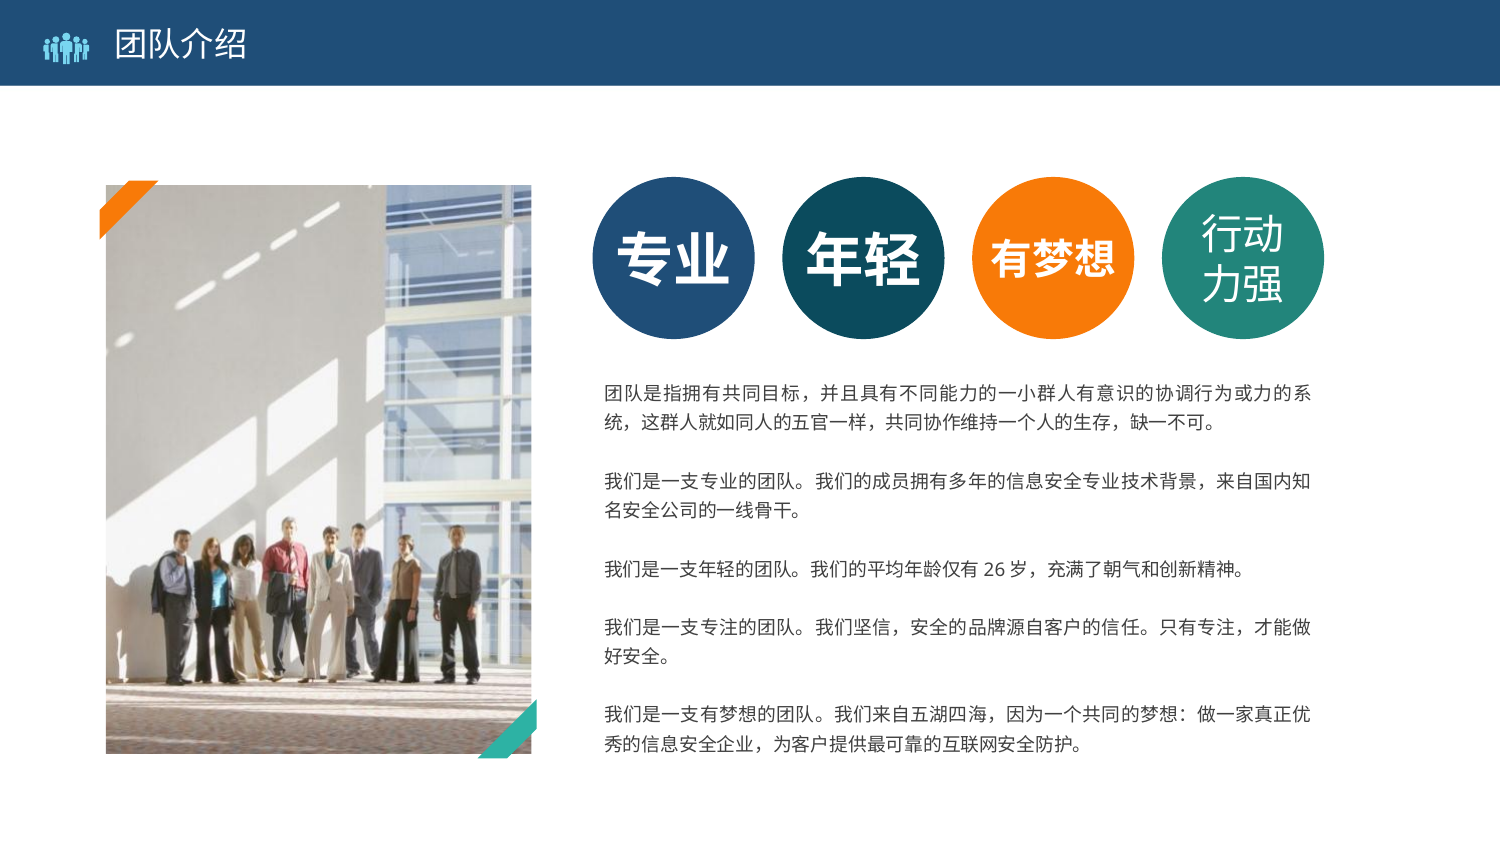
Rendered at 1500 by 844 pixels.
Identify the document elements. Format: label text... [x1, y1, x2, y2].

title 团队介绍 [99, 20, 550, 66]
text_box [971, 176, 1135, 340]
text_box [97, 178, 161, 242]
text_box [43, 32, 90, 65]
picture [0, 0, 1500, 844]
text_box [1161, 176, 1325, 340]
text_box 团队是指拥有共同目标，并且具有不同能力的一小群人有意识的协调行为或力的系统，这群人就如同人的五官一样，共同协作维持一个人的生存，缺一不可。 我们是一支专业的团队。我们的成员拥有多年的信息安全专业技术背景，来自国内知名安全公司的一线骨干。 我们是一支年轻的团队。我们的平均年龄仅有26岁，充满了朝气和创新精神。 我们是一支专注的团队。我们坚信，安全的品牌源自客户的信任。只有专注，才能做好安全。 我们是一支有梦想的团队。我们来自五湖四海，因为一个共同的梦想：做一家真正优秀的信息安全企业，为客户提供最可靠的互联网安全防护。 [604, 375, 1312, 755]
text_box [782, 176, 945, 340]
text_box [592, 176, 755, 340]
text_box [104, 183, 533, 756]
text_box [475, 697, 539, 761]
